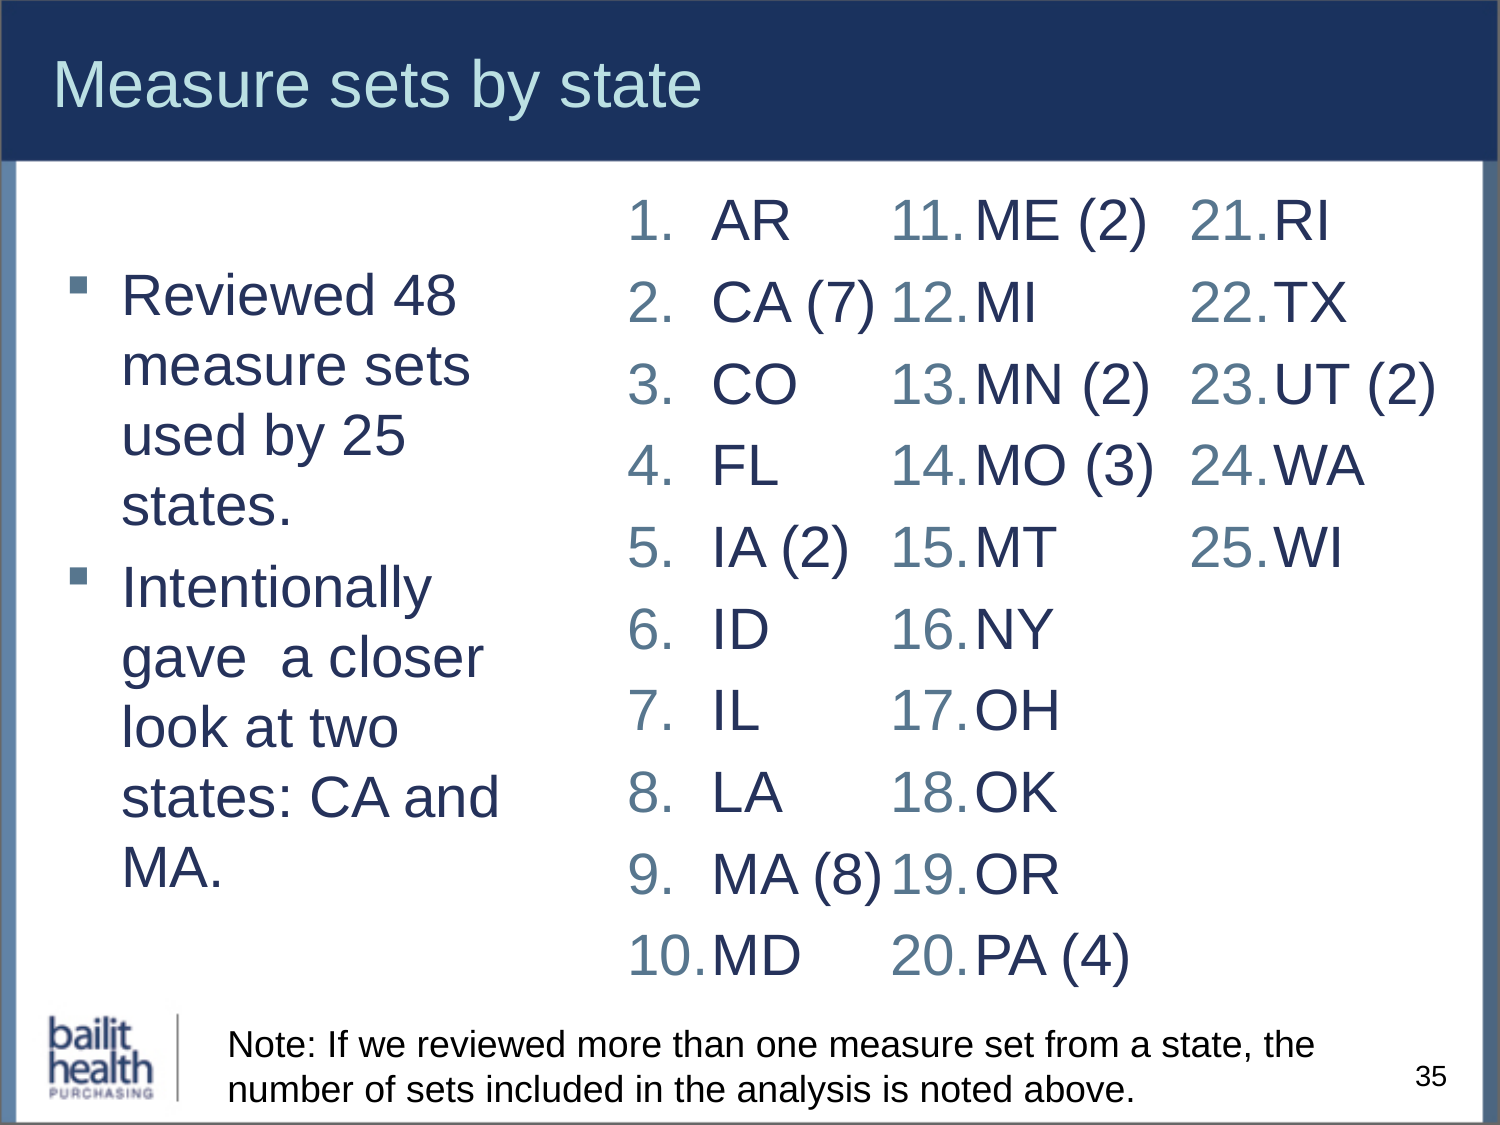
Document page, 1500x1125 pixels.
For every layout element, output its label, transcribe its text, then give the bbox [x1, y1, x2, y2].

slide_number 35 [1375, 1049, 1463, 1088]
text_box RI TX UT (2) WA WI [1174, 174, 1488, 1025]
text_box ME (2) MI MN (2) MO (3) MT NY OH OK OR PA (4) [874, 174, 1174, 1012]
title Measure sets by state [37, 0, 1313, 176]
list Reviewed 48 measure sets used by 25 states. Intentionally gave a closer look at two states: CA and MA. [49, 249, 601, 926]
text_box Note: If we reviewed more than one measure set from a state, the number of sets included in the analysis is noted above. [212, 1012, 1375, 1118]
list AR CA (7) CO FL IA (2) ID IL LA MA (8) MD [612, 174, 874, 1012]
picture [0, 0, 1500, 1125]
